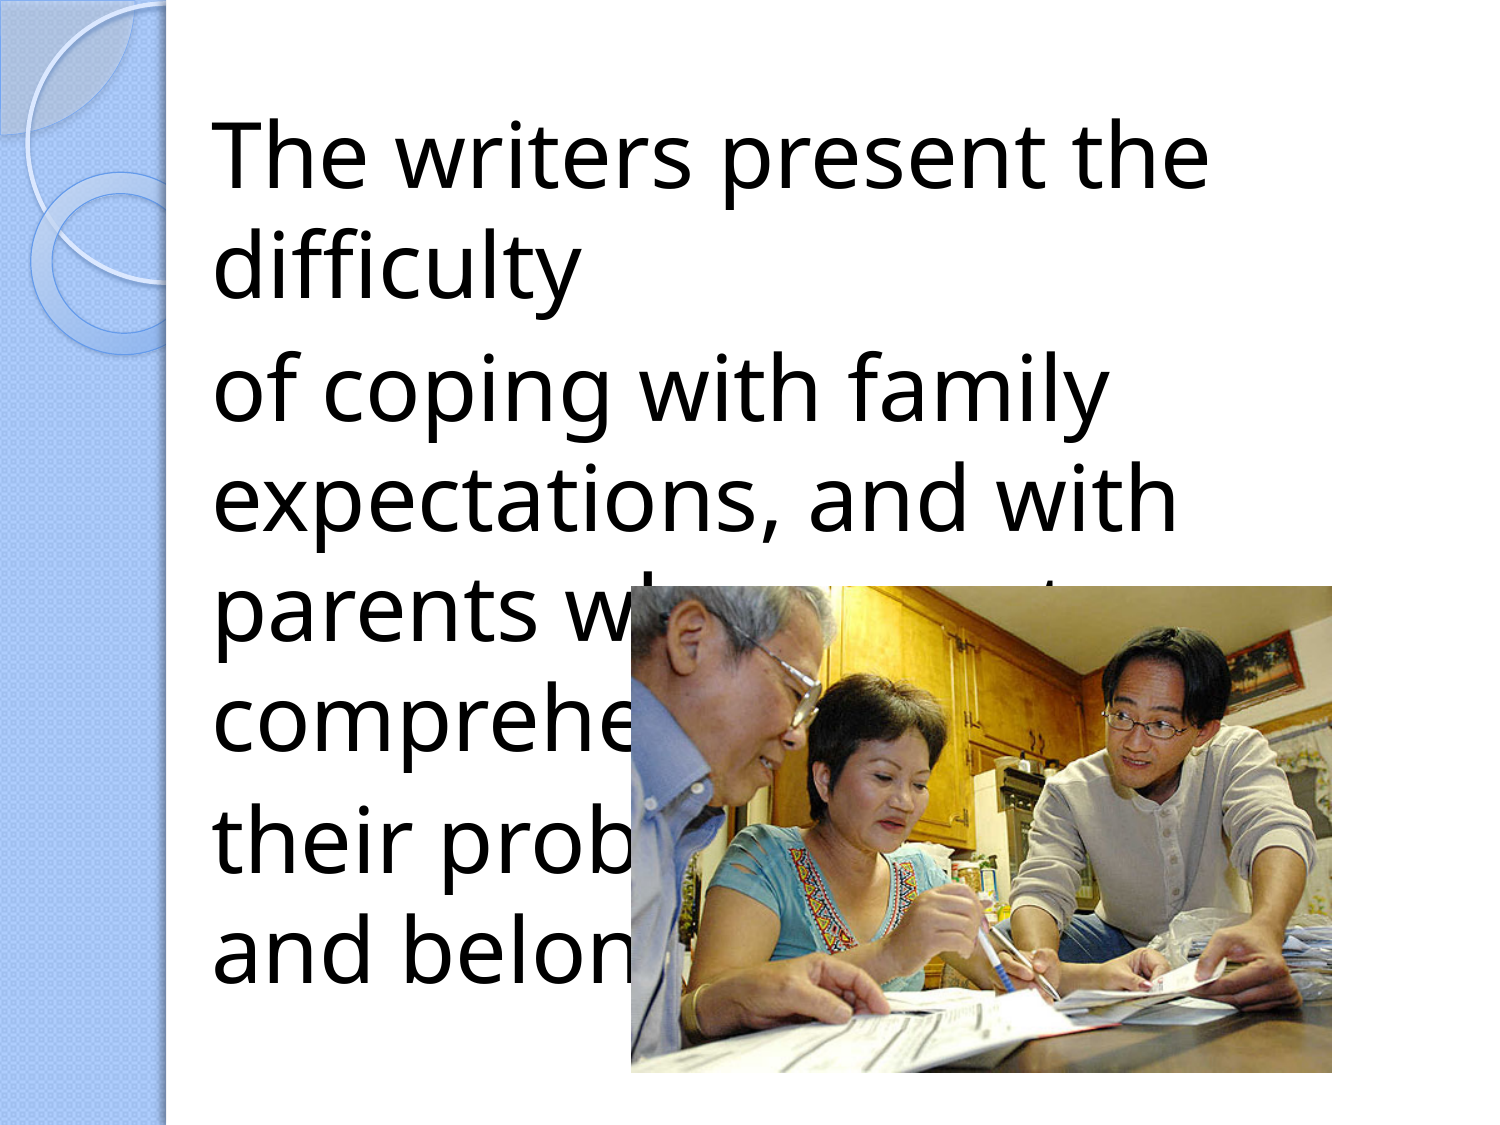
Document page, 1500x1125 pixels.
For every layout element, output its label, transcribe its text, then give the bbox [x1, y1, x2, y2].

list The writers present the difficulty of coping with family expectations, and with parents who cannot comprehend their problems of identity and belonging. [183, 90, 1466, 1025]
picture [631, 585, 1333, 1073]
